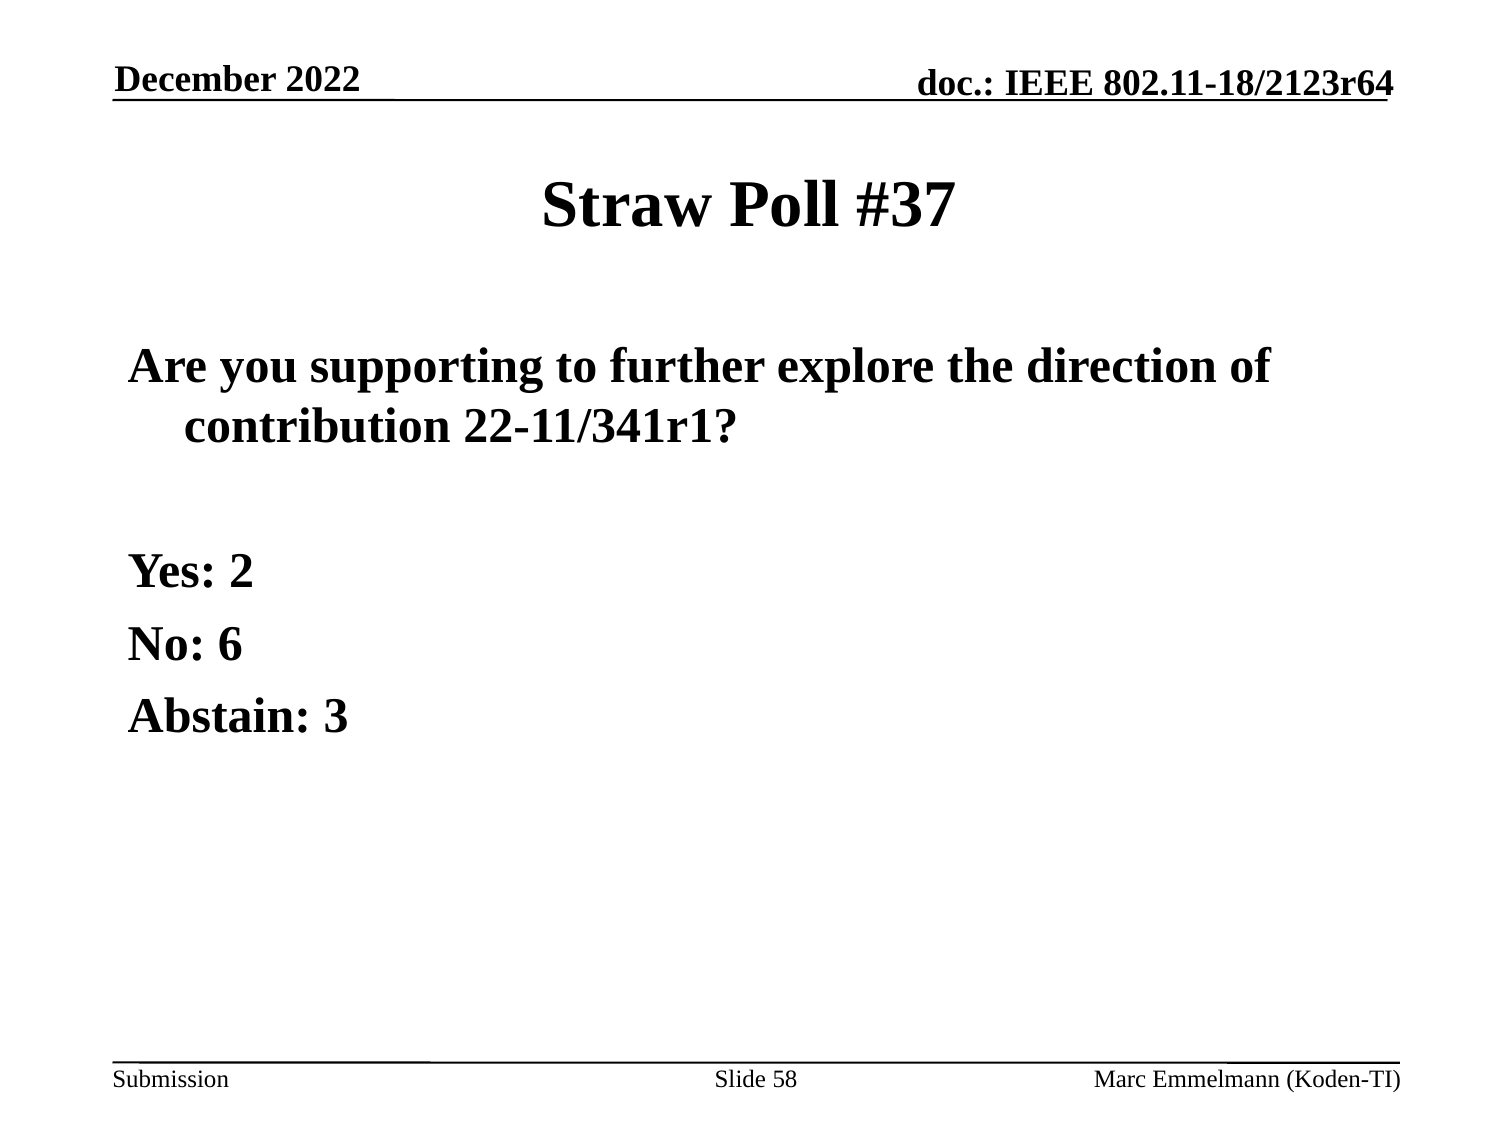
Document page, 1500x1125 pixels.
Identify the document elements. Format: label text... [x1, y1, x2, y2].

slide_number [114, 54, 423, 100]
footer Marc Emmelmann (Koden-TI) [878, 1061, 1402, 1093]
list Are you supporting to further explore the direction of contribution 22-11/341r1? Yes: 2 No: 6 Abstain: 3 [112, 324, 1388, 1000]
slide_number Slide 58 [712, 1061, 800, 1123]
title Straw Poll #37 [112, 112, 1388, 288]
